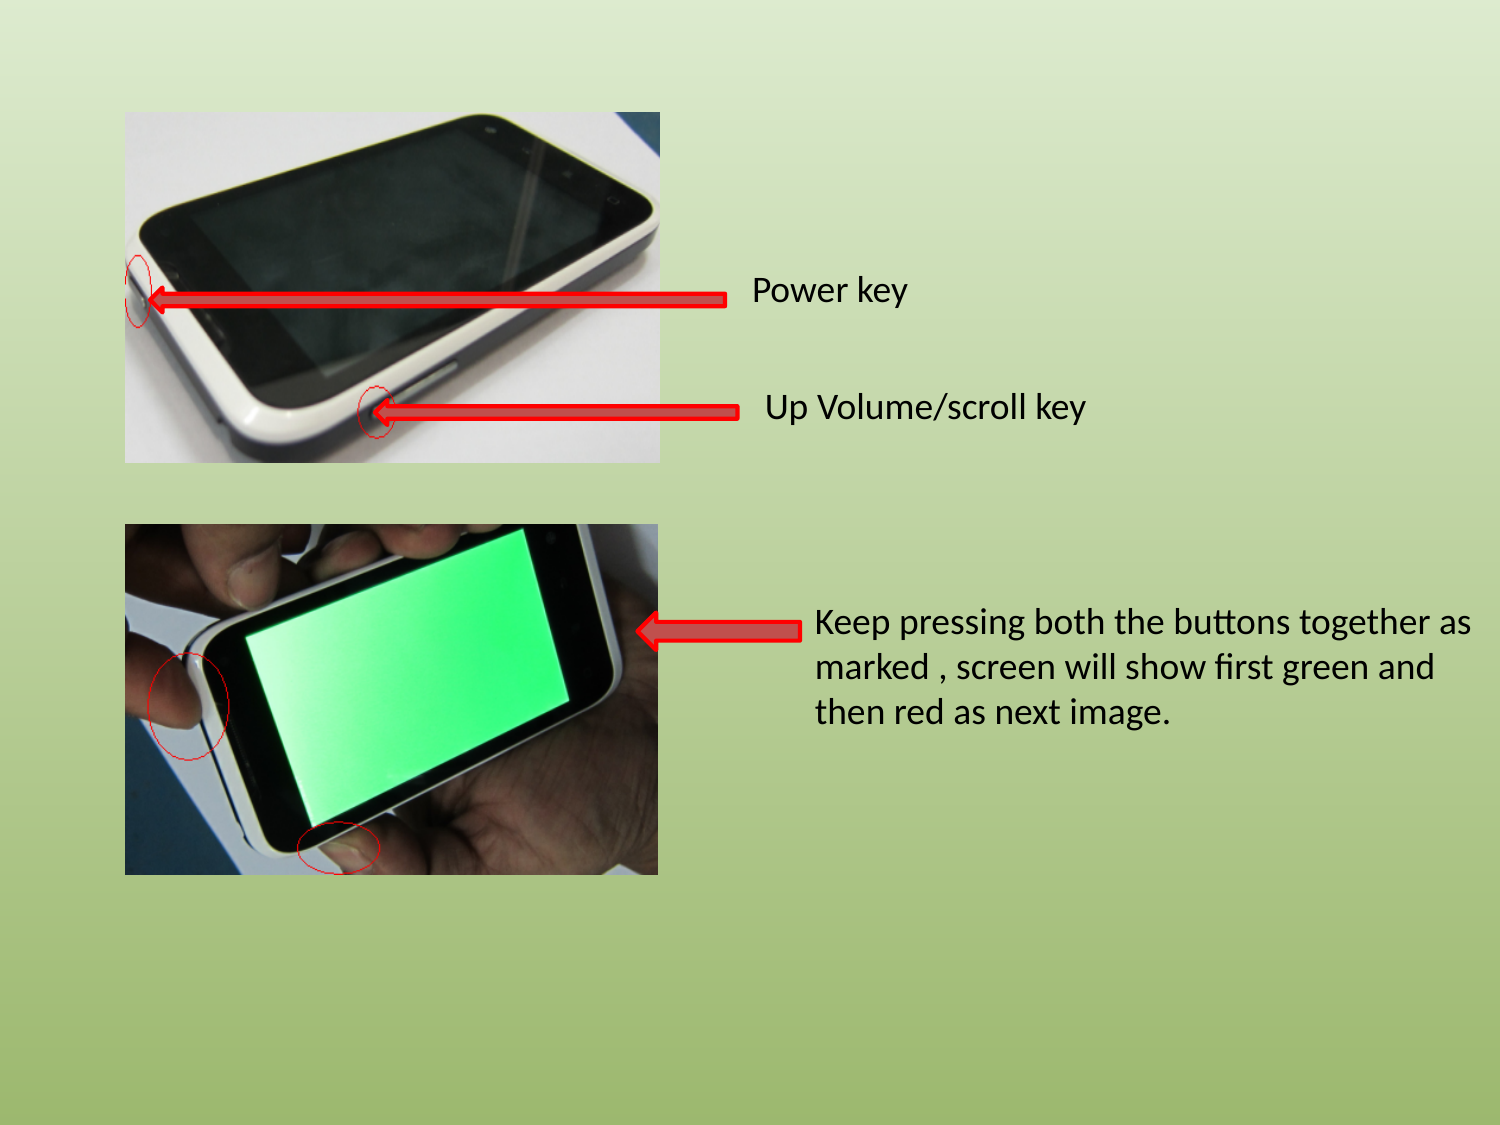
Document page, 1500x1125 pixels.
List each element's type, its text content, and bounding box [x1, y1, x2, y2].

text_box [663, 404, 740, 421]
text_box [662, 619, 800, 643]
text_box Up Volume/scroll key [749, 374, 1125, 435]
text_box Power key [737, 212, 963, 318]
text_box Keep pressing both the buttons together as marked , screen will show first green and then red as next image. [800, 589, 1500, 740]
picture [124, 524, 658, 876]
text_box [663, 291, 728, 309]
picture [124, 112, 660, 463]
